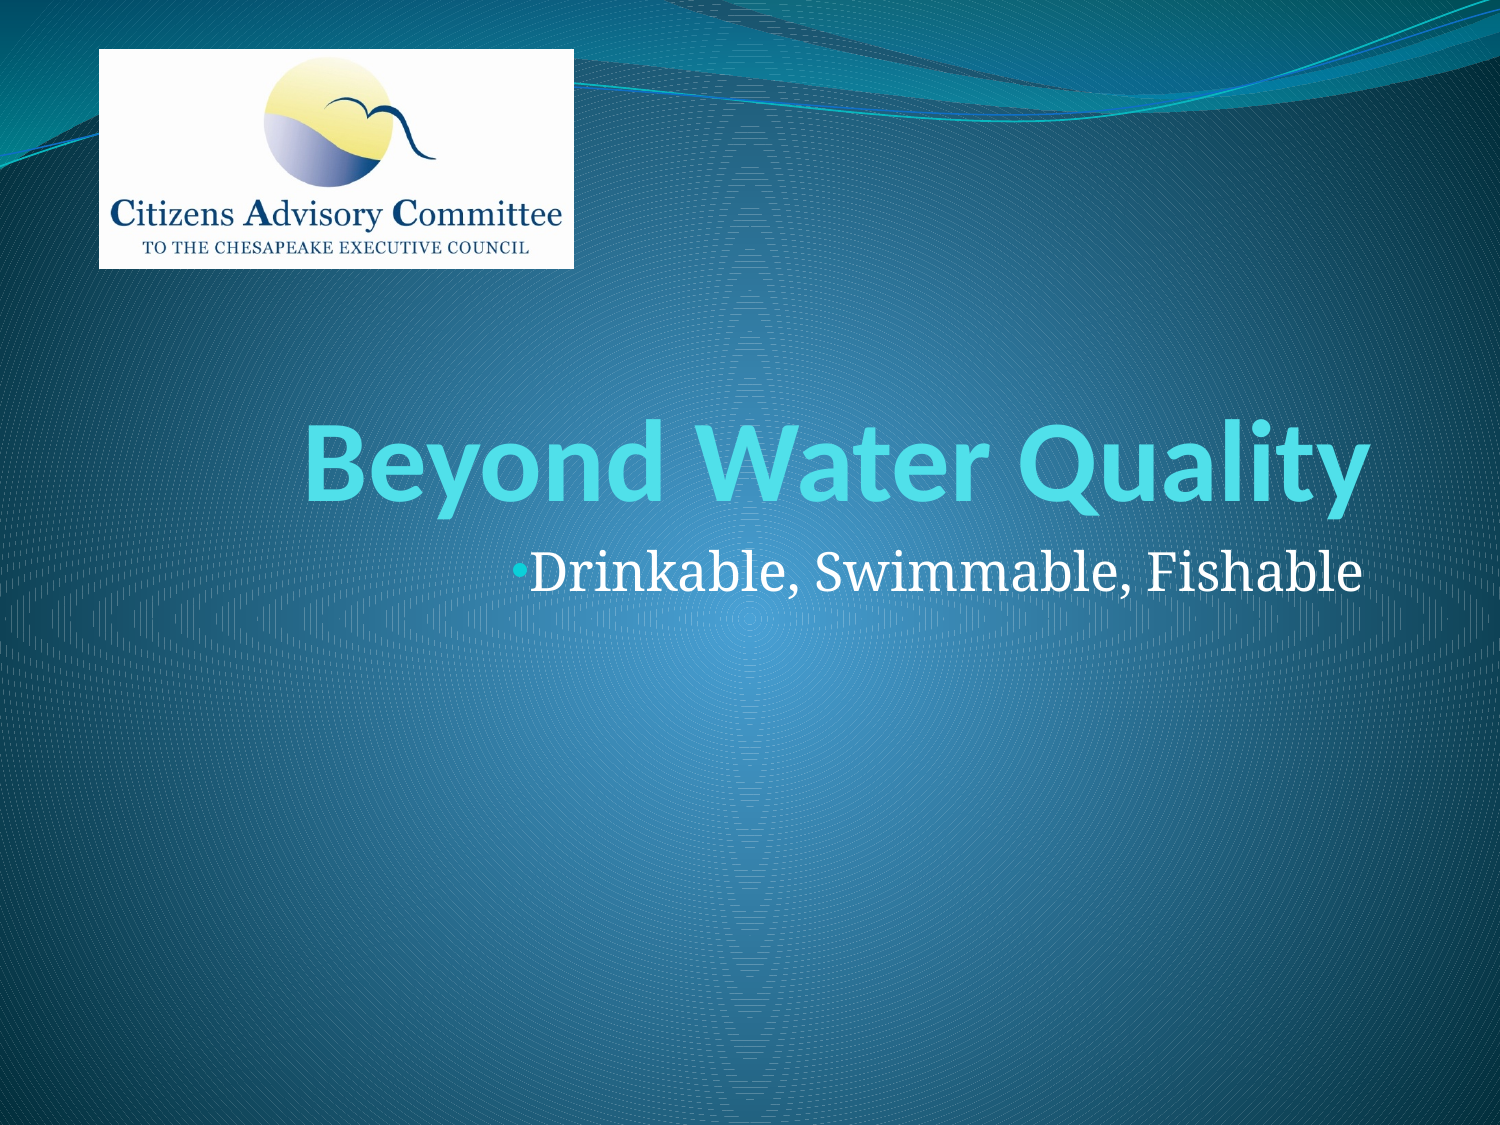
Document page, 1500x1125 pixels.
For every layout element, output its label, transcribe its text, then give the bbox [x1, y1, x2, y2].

title Beyond Water Quality [87, 224, 1376, 525]
picture [99, 49, 574, 269]
subtitle Drinkable, Swimmable, Fishable [87, 529, 1376, 818]
